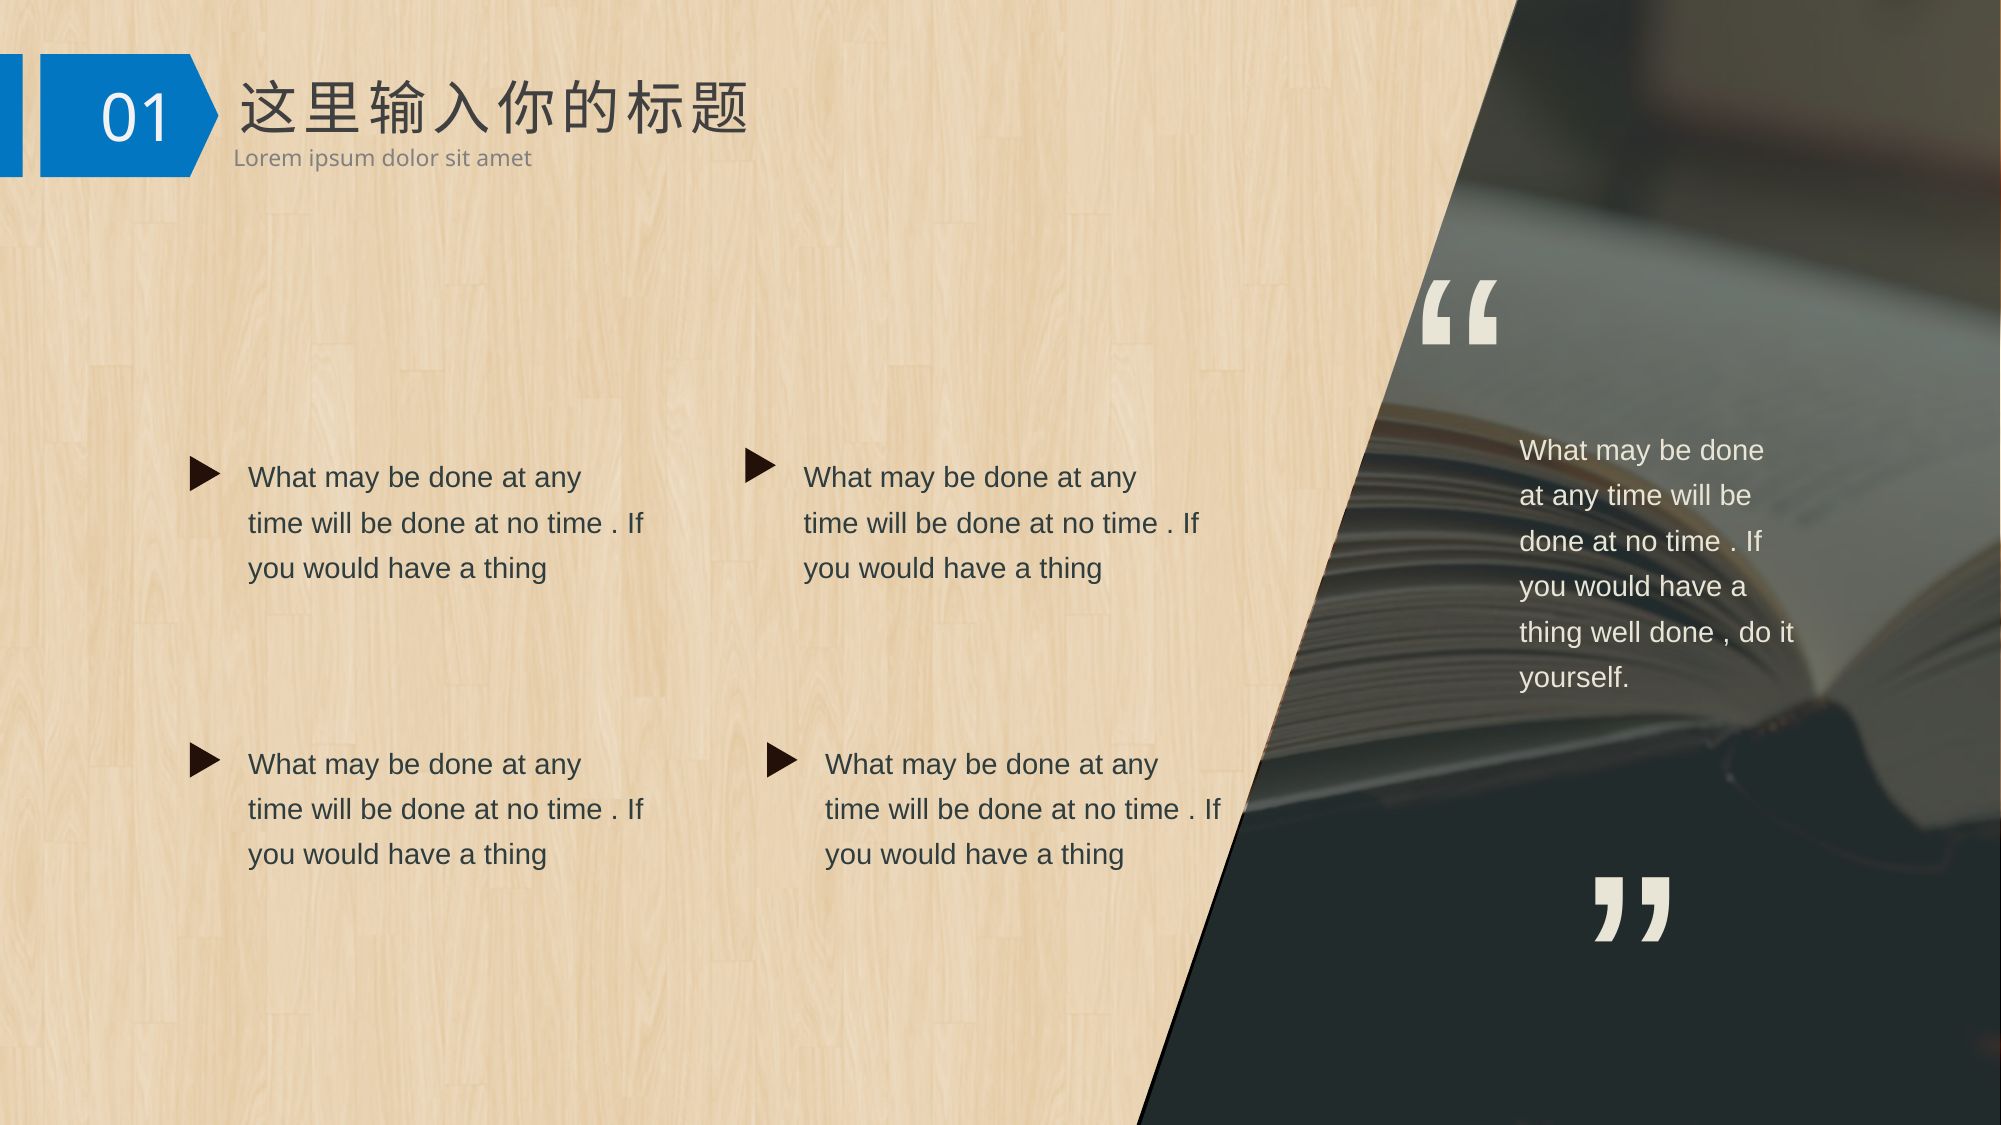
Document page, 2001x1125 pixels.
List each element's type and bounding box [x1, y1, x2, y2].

text_box [745, 440, 1215, 594]
text_box [766, 726, 1237, 880]
text_box [189, 440, 660, 594]
picture [0, 0, 2001, 1125]
text_box [189, 726, 660, 880]
